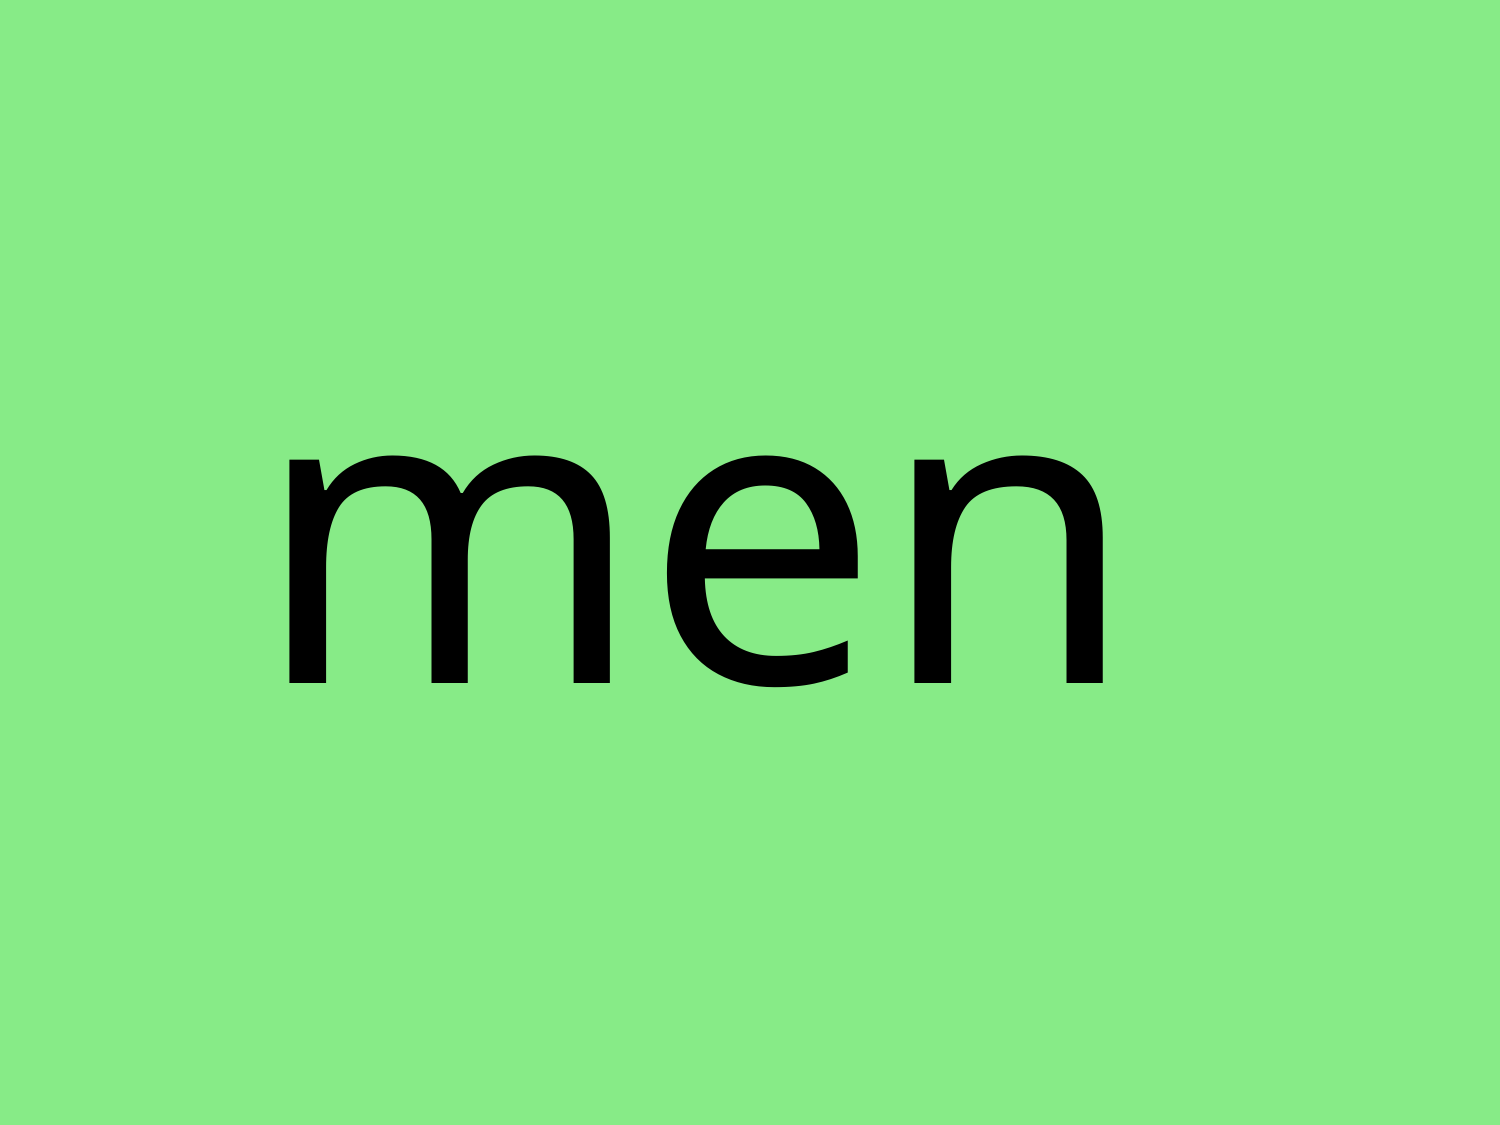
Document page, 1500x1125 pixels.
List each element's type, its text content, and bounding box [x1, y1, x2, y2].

text_box men [41, 259, 1459, 775]
